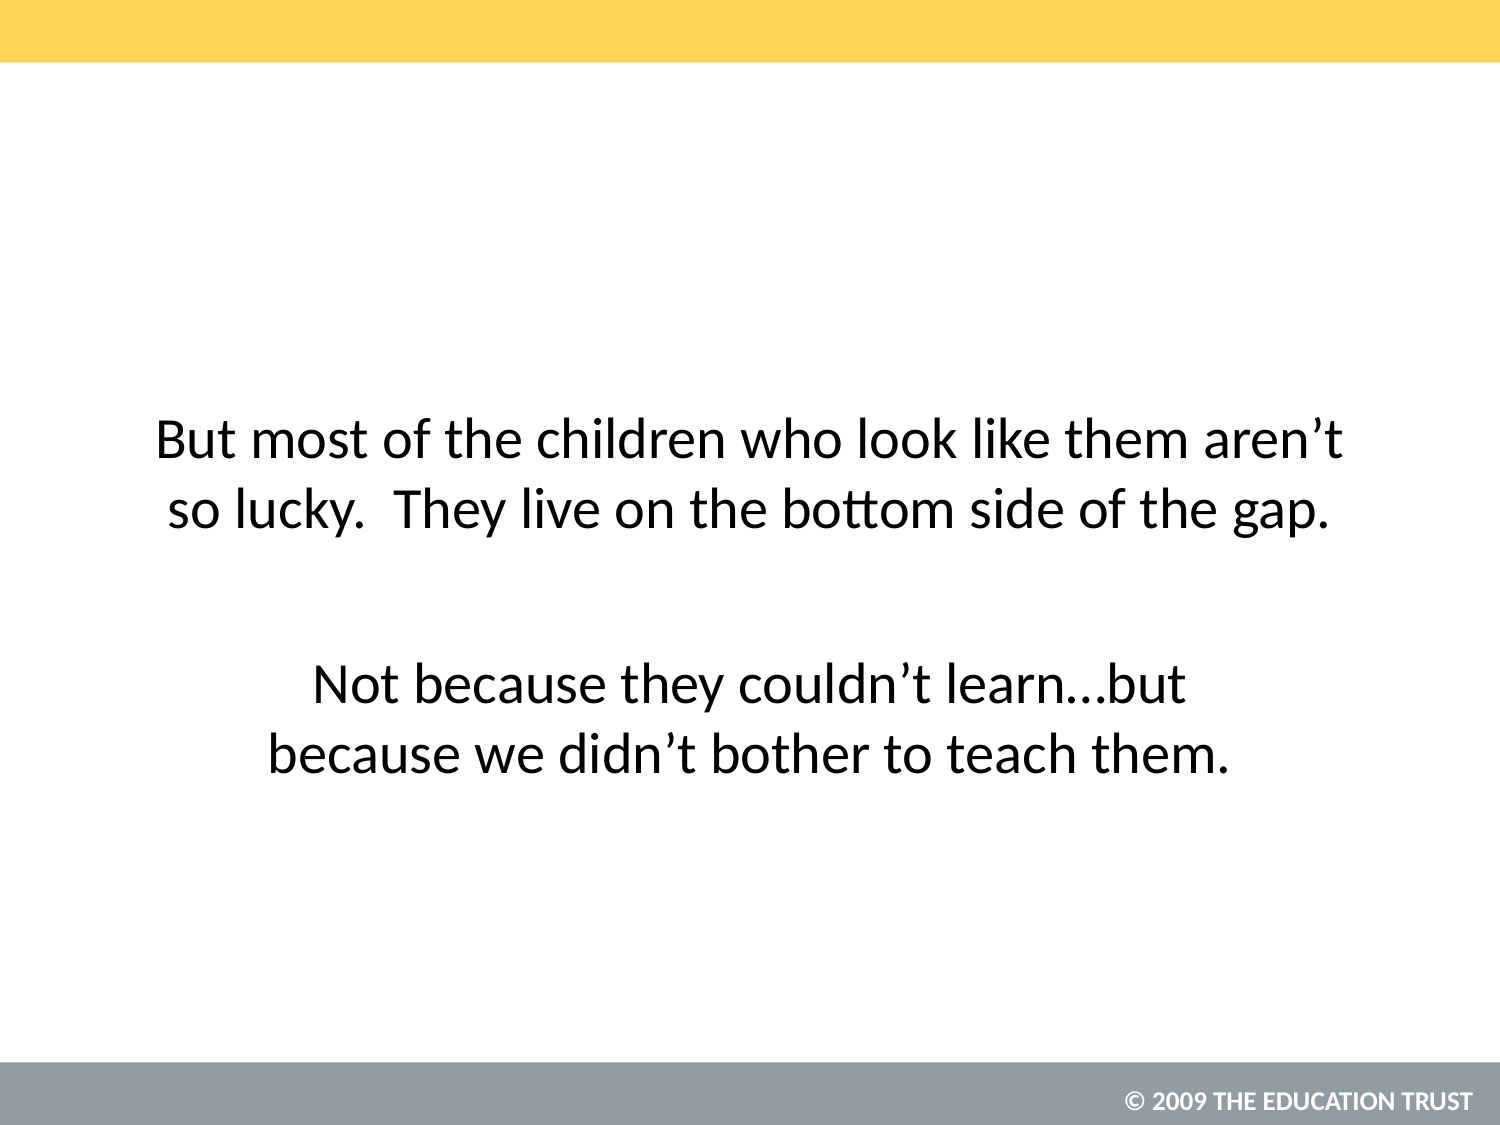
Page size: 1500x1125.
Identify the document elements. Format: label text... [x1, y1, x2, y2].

subtitle Not because they couldn’t learn…but because we didn’t bother to teach them. [224, 637, 1276, 926]
title But most of the children who look like them aren’t so lucky. They live on the bottom side of the gap. [112, 349, 1388, 591]
